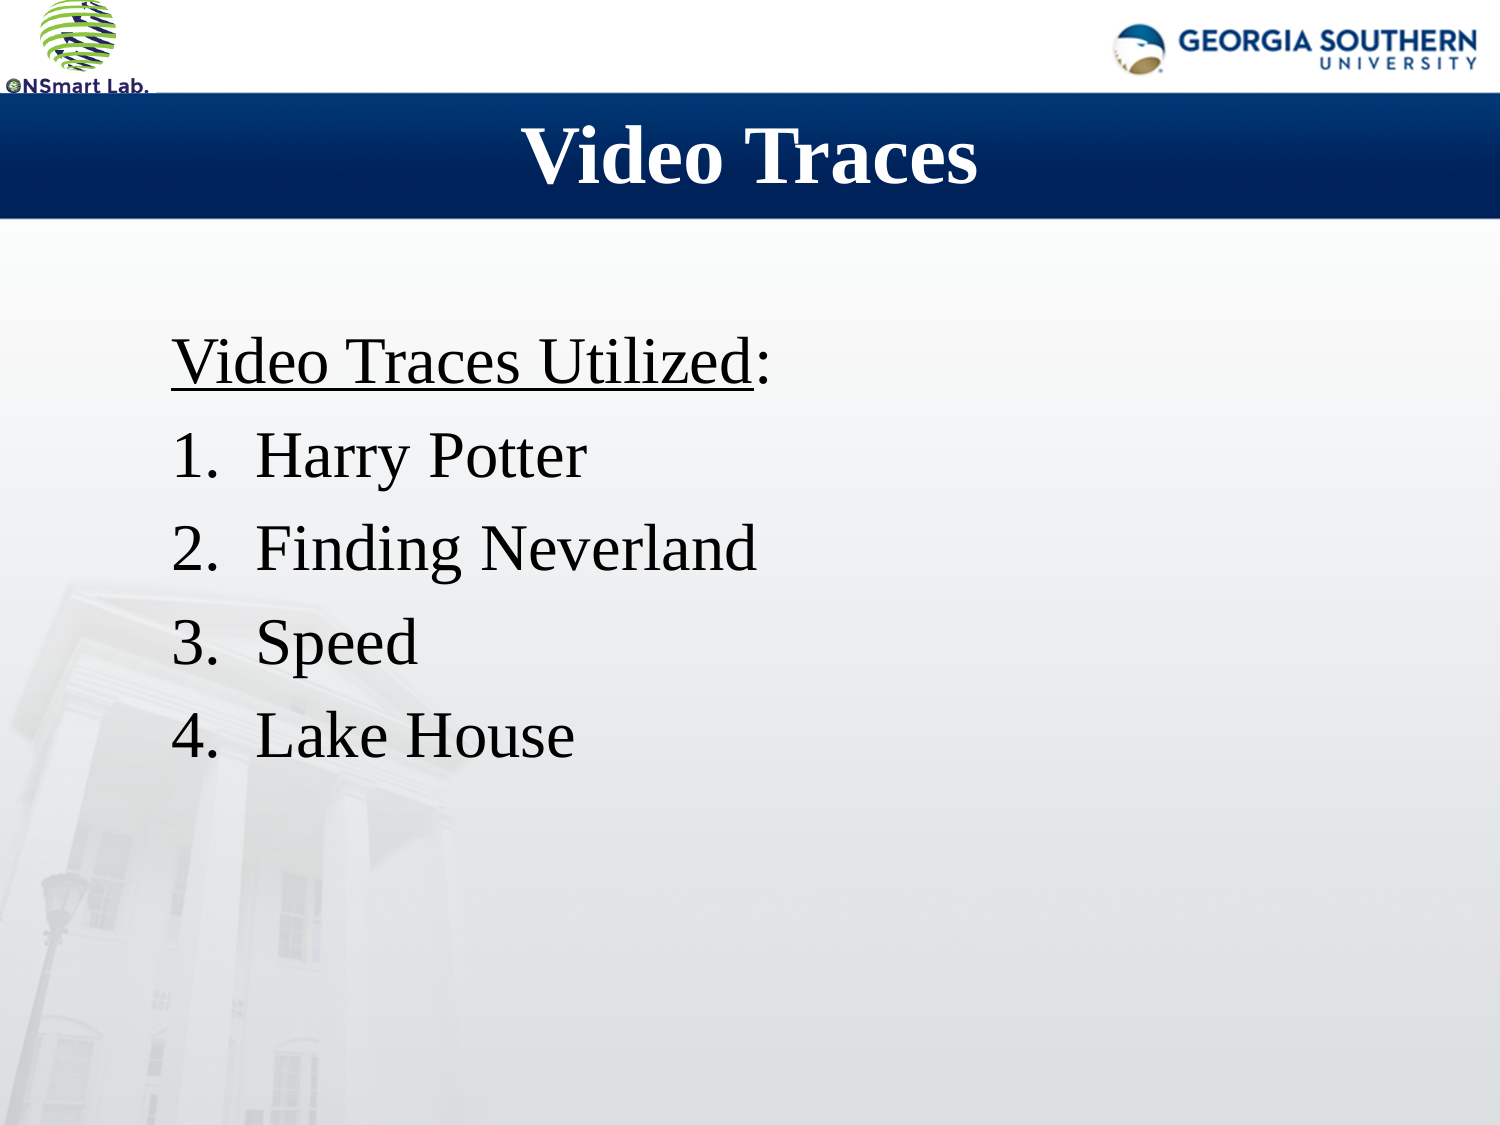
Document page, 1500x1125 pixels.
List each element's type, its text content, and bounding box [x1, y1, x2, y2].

picture [0, 0, 1500, 1125]
title Video Traces [75, 56, 1425, 244]
text_box Video Traces Utilized: Harry Potter Finding Neverland Speed Lake House [156, 309, 1440, 1049]
